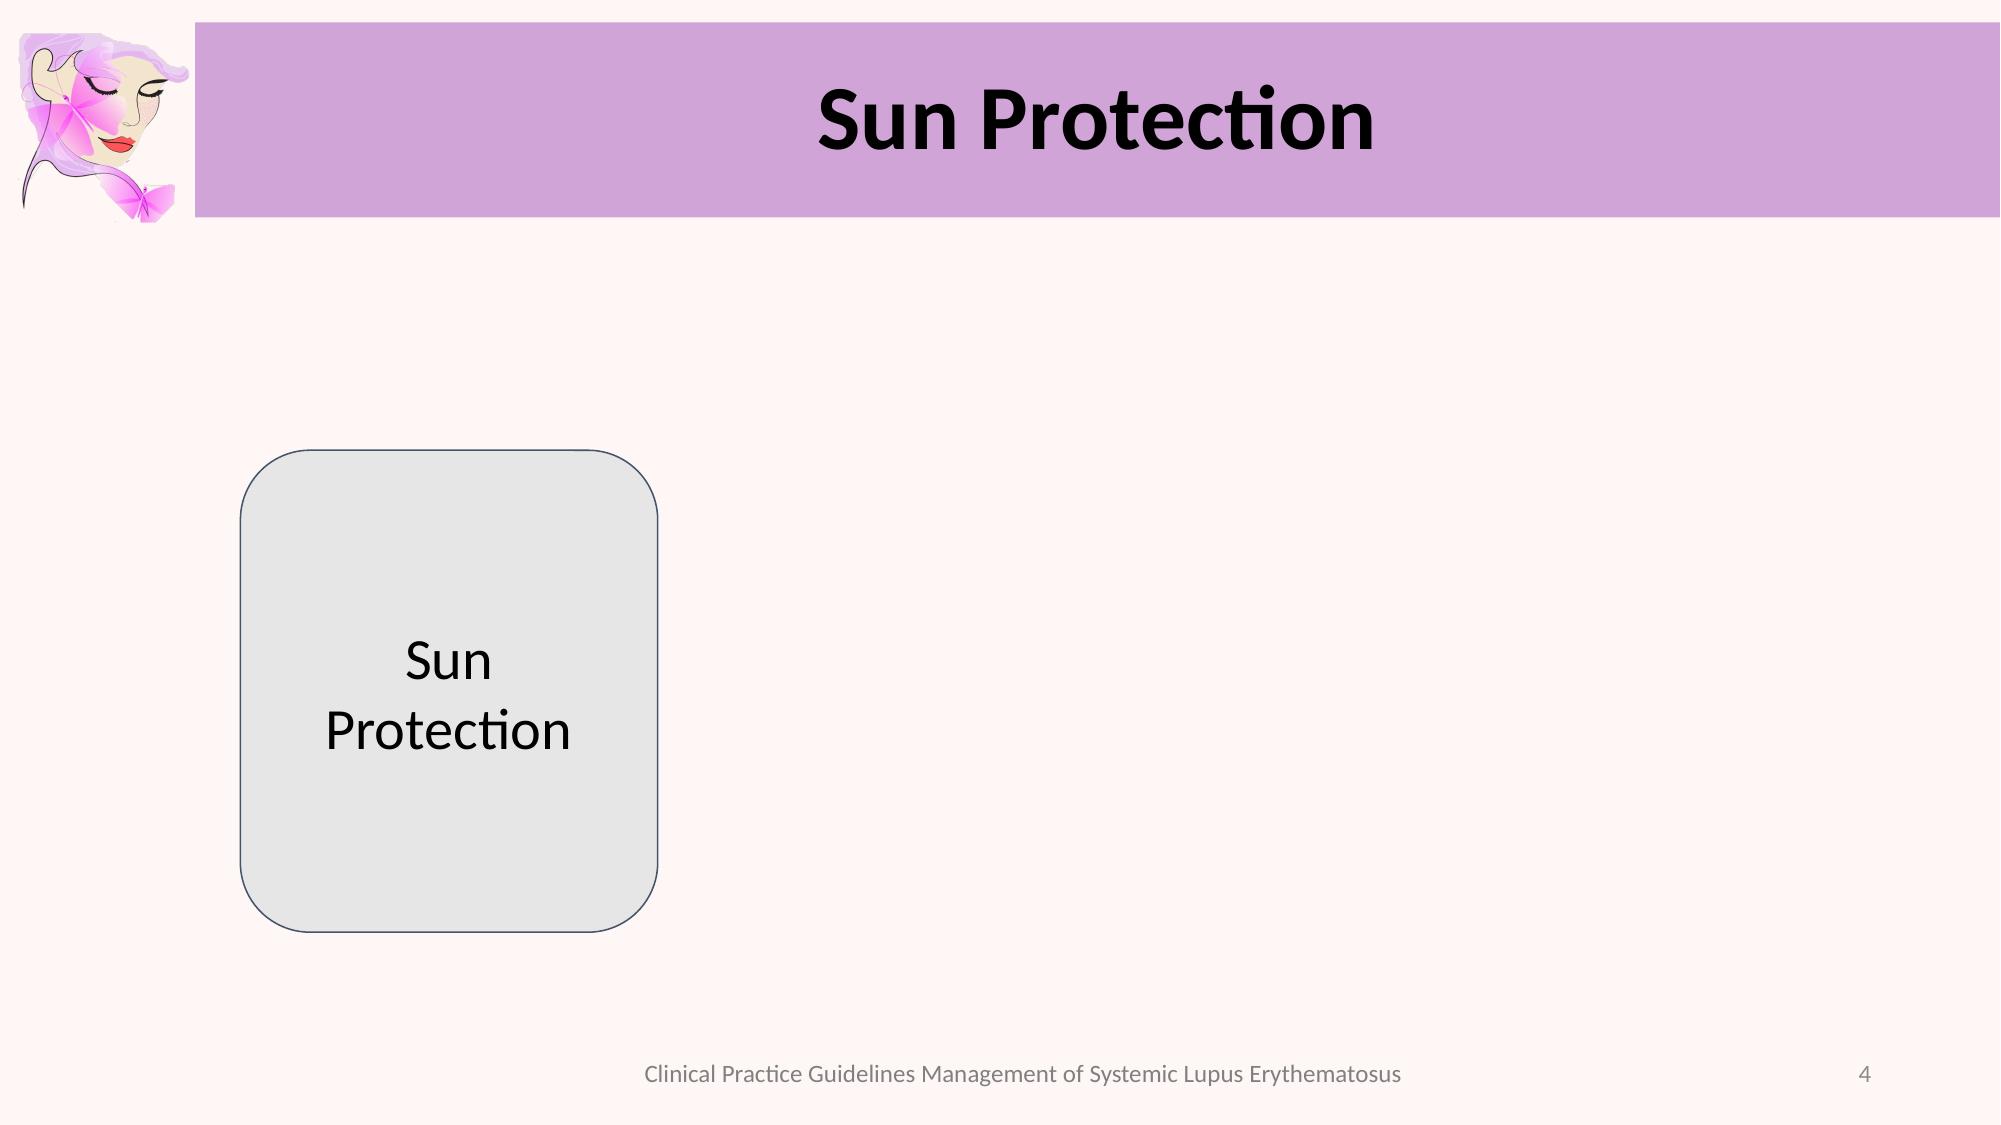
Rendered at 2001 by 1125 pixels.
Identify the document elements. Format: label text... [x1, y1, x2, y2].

text_box Sun Protection [240, 450, 658, 933]
title Sun Protection [195, 22, 2000, 218]
slide_number 4 [1436, 1042, 1887, 1103]
picture [0, 10, 210, 248]
